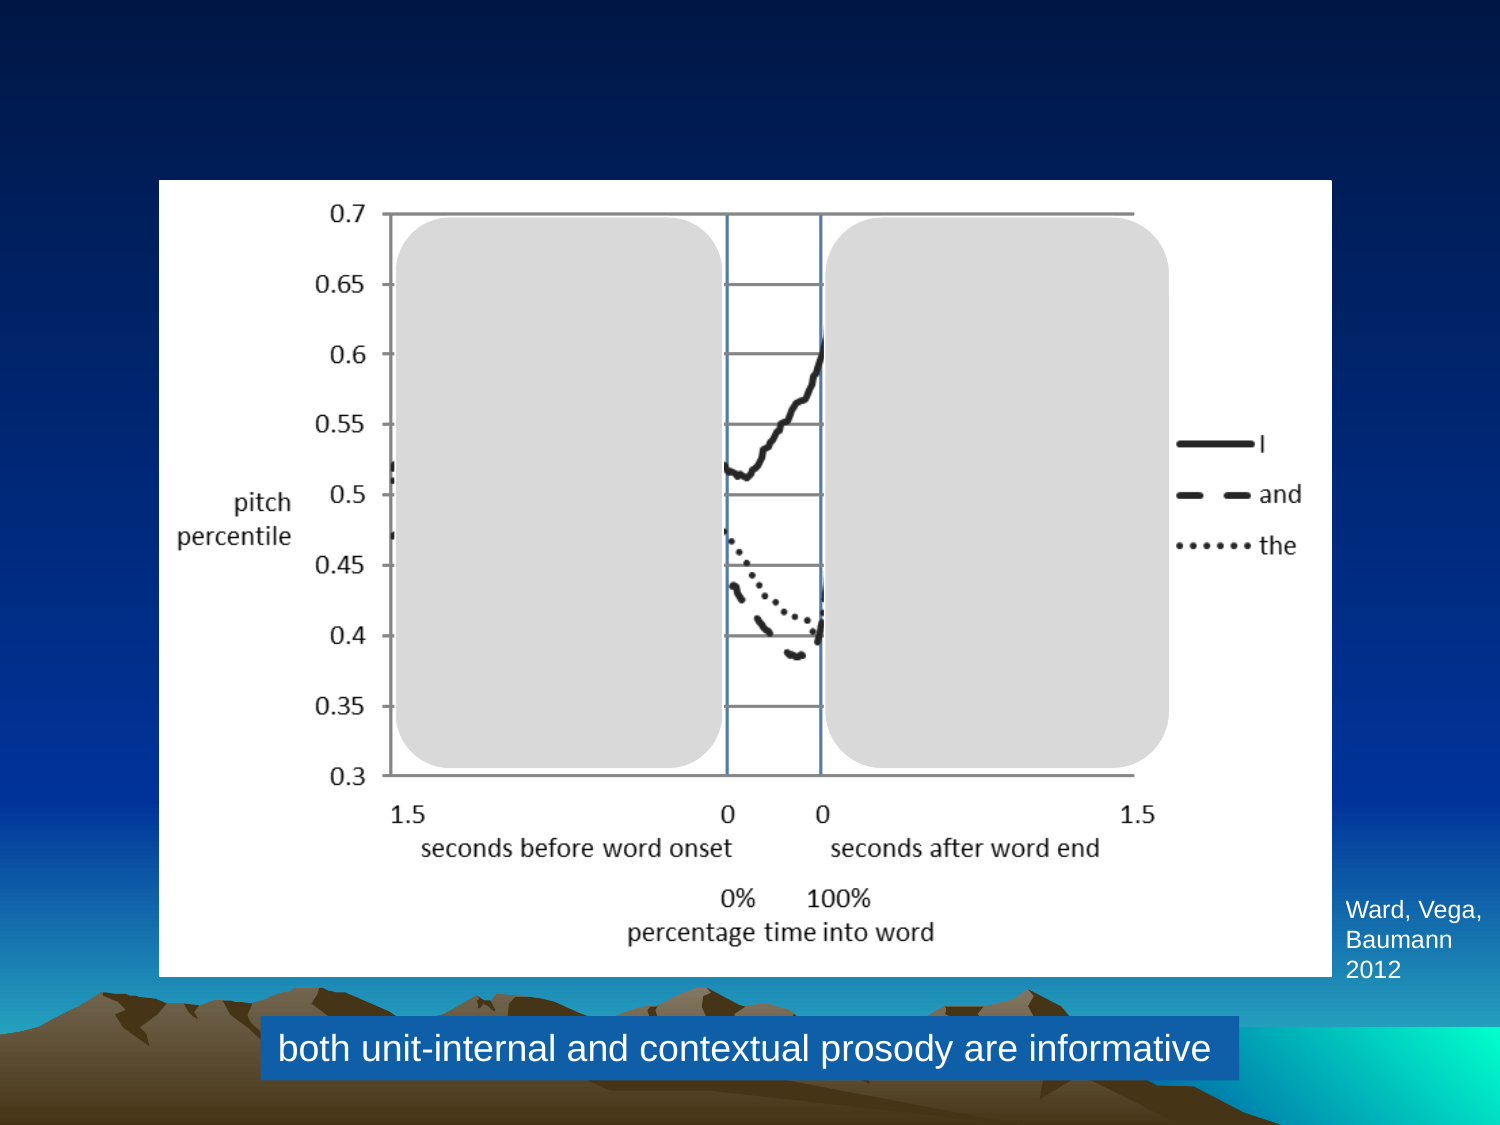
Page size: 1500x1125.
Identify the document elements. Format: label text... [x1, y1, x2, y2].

text_box Ward, Vega, Baumann 2012 [1330, 886, 1500, 991]
picture [159, 182, 1332, 968]
text_box both unit-internal and contextual prosody are informative [260, 1016, 1240, 1081]
